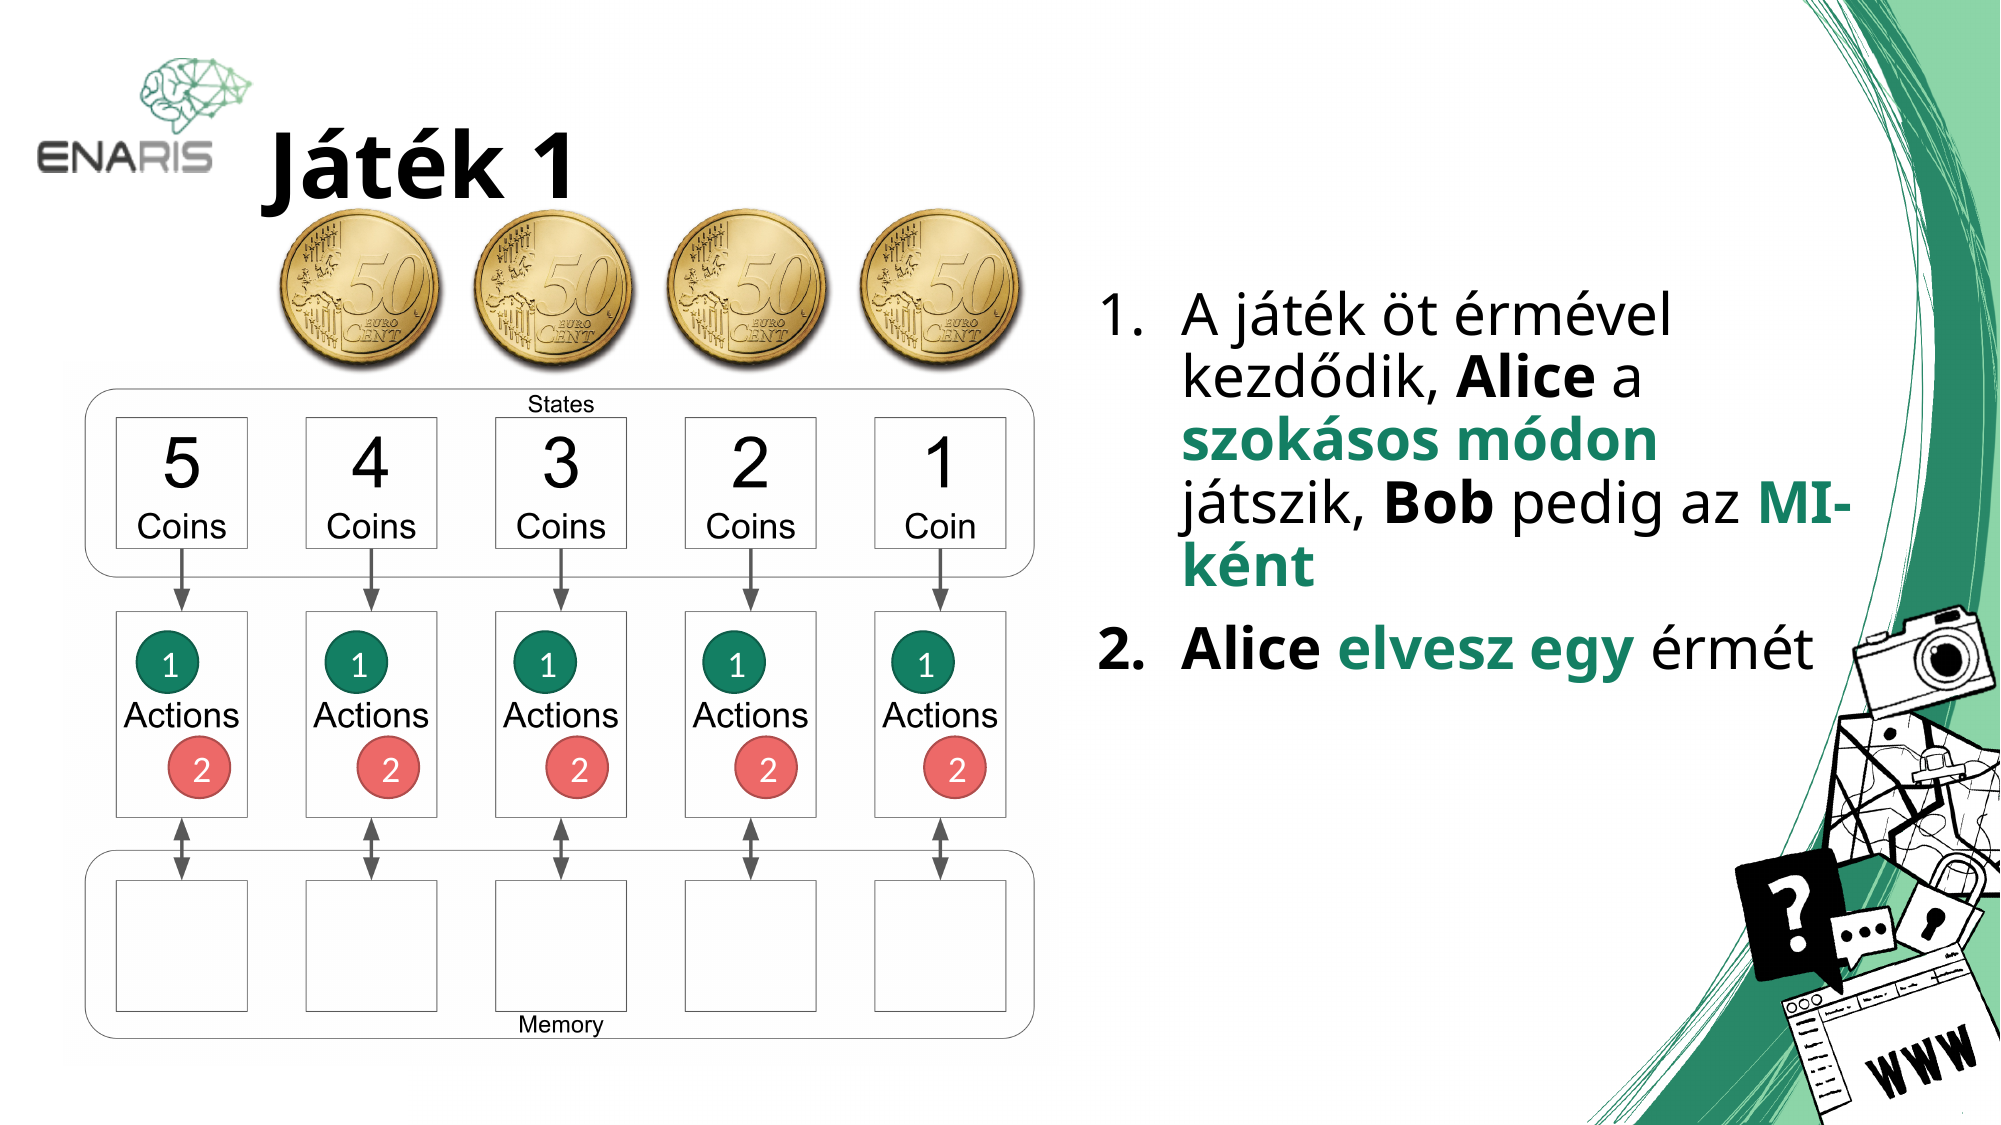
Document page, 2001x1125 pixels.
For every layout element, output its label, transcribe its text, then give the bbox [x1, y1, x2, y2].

picture [37, 58, 254, 173]
title Játék 1 [253, 59, 1863, 278]
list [63, 361, 1059, 1066]
text_box A játék öt érmével kezdődik, Alice a szokásos módon játszik, Bob pedig az MI-ként Alice elvesz egy érmét [1082, 277, 1869, 992]
picture [274, 0, 2000, 1125]
